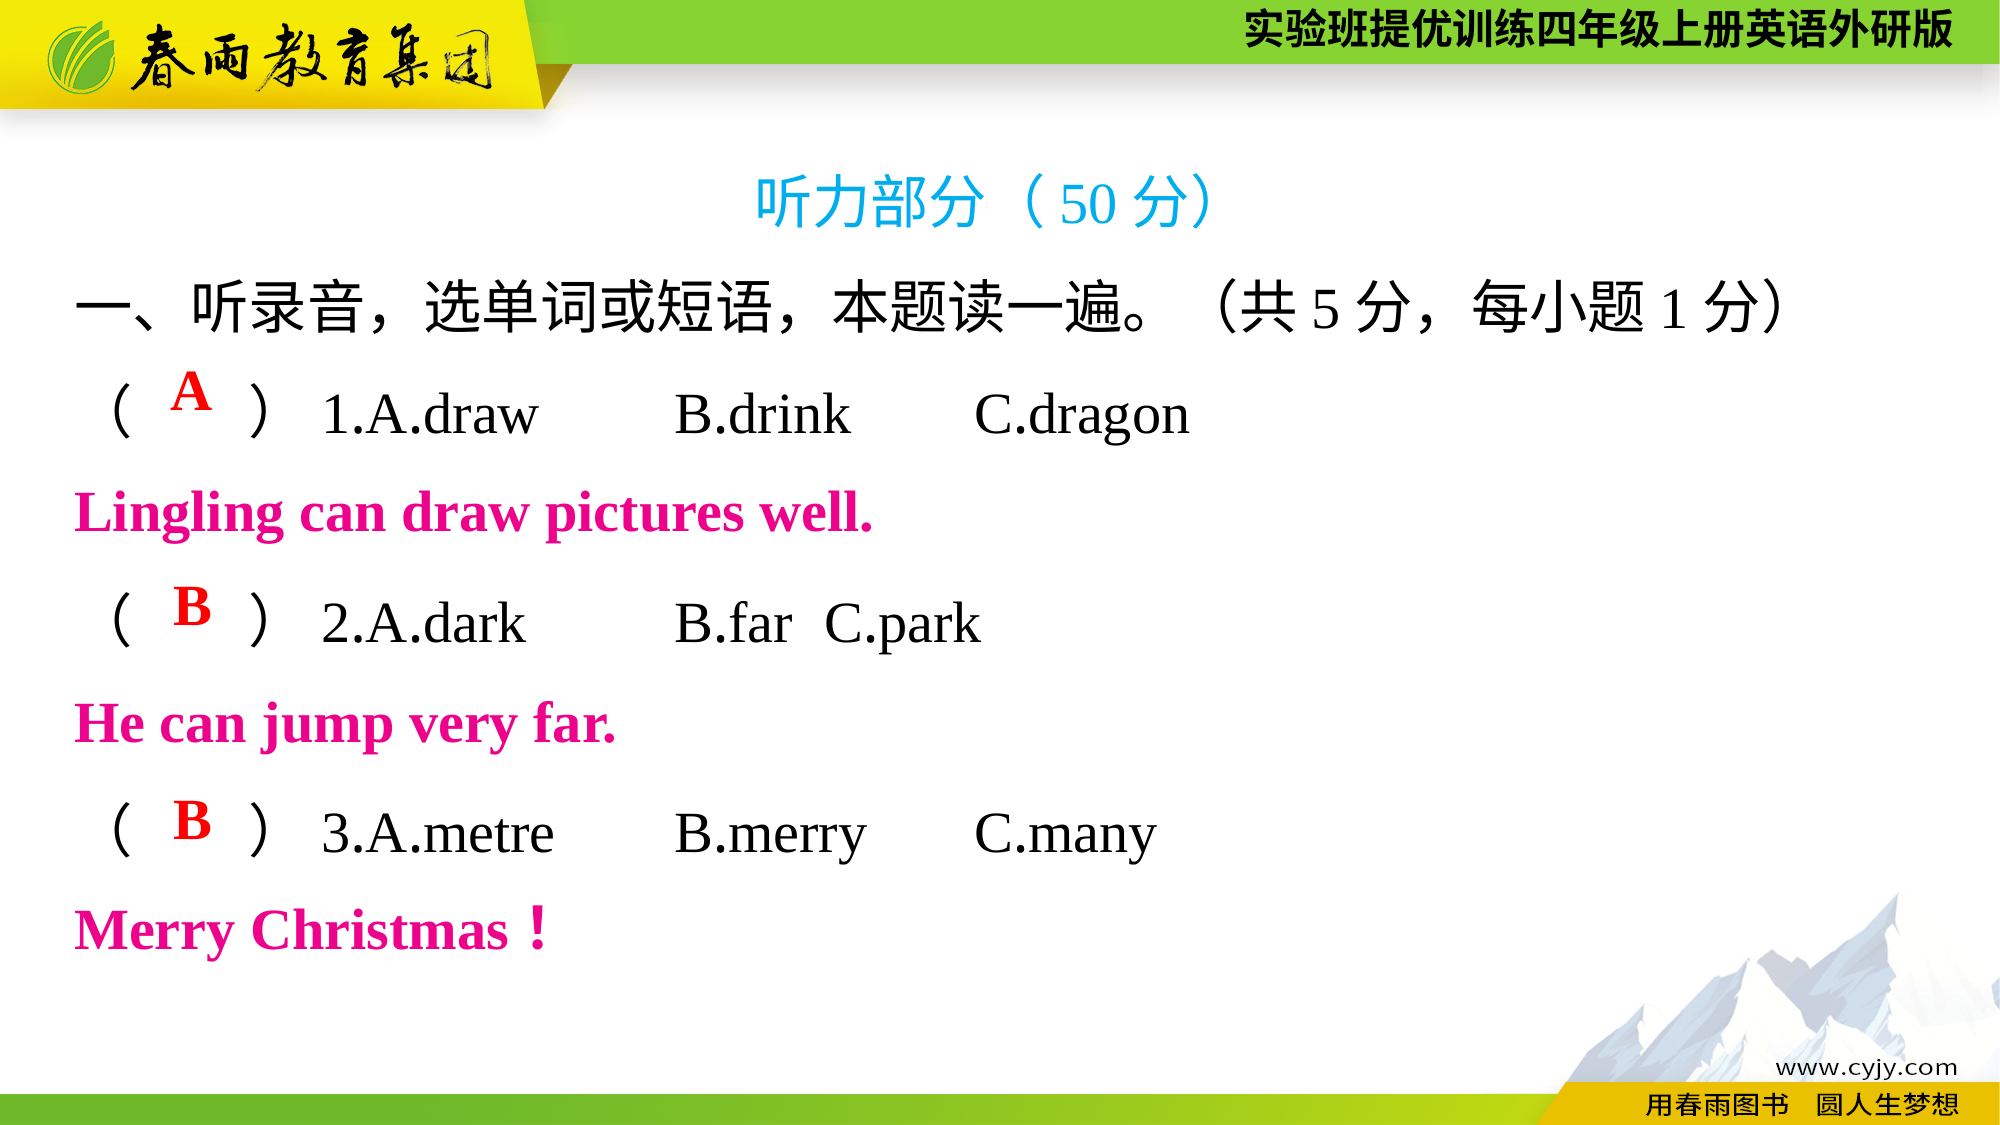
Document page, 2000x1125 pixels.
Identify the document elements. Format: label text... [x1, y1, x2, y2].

picture [0, 0, 2000, 1125]
text_box Merry Christmas！ [59, 848, 1944, 969]
list 听力部分（50分） 一、听录音，选单词或短语，本题读一遍。（共5分，每小题1分） （ ）1.A.draw B.drink C.dragon （ ）2.A.dark B.far C.park （ ）3.A.metre B.merry C.many [59, 551, 1944, 641]
text_box B [159, 773, 228, 859]
text_box A [155, 344, 228, 429]
text_box B [159, 560, 228, 645]
list 听力部分（50分） 一、听录音，选单词或短语，本题读一遍。（共5分，每小题1分） （ ）1.A.draw B.drink C.dragon （ ）2.A.dark B.far C.park （ ）3.A.metre B.merry C.many [59, 122, 1944, 430]
list 听力部分（50分） 一、听录音，选单词或短语，本题读一遍。（共5分，每小题1分） （ ）1.A.draw B.drink C.dragon （ ）2.A.dark B.far C.park （ ）3.A.metre B.merry C.many [59, 762, 1944, 848]
text_box He can jump very far. [59, 641, 1944, 762]
text_box Lingling can draw pictures well. [59, 430, 1944, 551]
